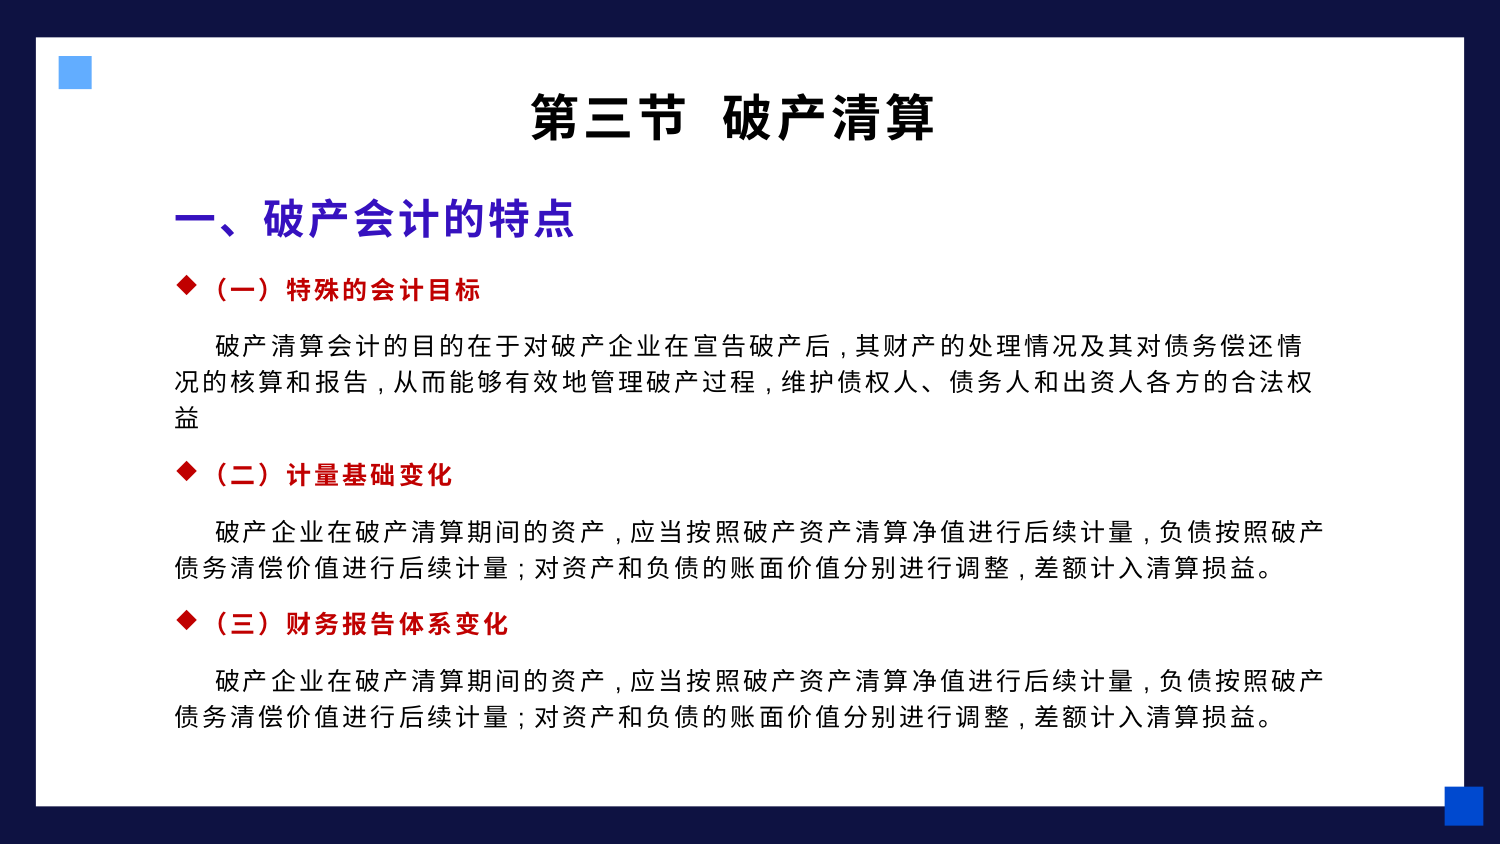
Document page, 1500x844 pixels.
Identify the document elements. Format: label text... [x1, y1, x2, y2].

list （一）特殊的会计目标 破产清算会计的目的在于对破产企业在宣告破产后,其财产的处理情况及其对债务偿还情况的核算和报告,从而能够有效地管理破产过程,维护债权人、债务人和出资人各方的合法权益 （二）计量基础变化 破产企业在破产清算期间的资产,应当按照破产资产清算净值进行后续计量,负债按照破产债务清偿价值进行后续计量;对资产和负债的账面价值分别进行调整,差额计入清算损益。 （三）财务报告体系变化 破产企业在破产清算期间的资产,应当按照破产资产清算净值进行后续计量,负债按照破产债务清偿价值进行后续计量;对资产和负债的账面价值分别进行调整,差额计入清算损益。 [157, 268, 1343, 693]
title 一、破产会计的特点 [157, 173, 1343, 263]
text_box 第三节 破产清算 [514, 79, 966, 155]
